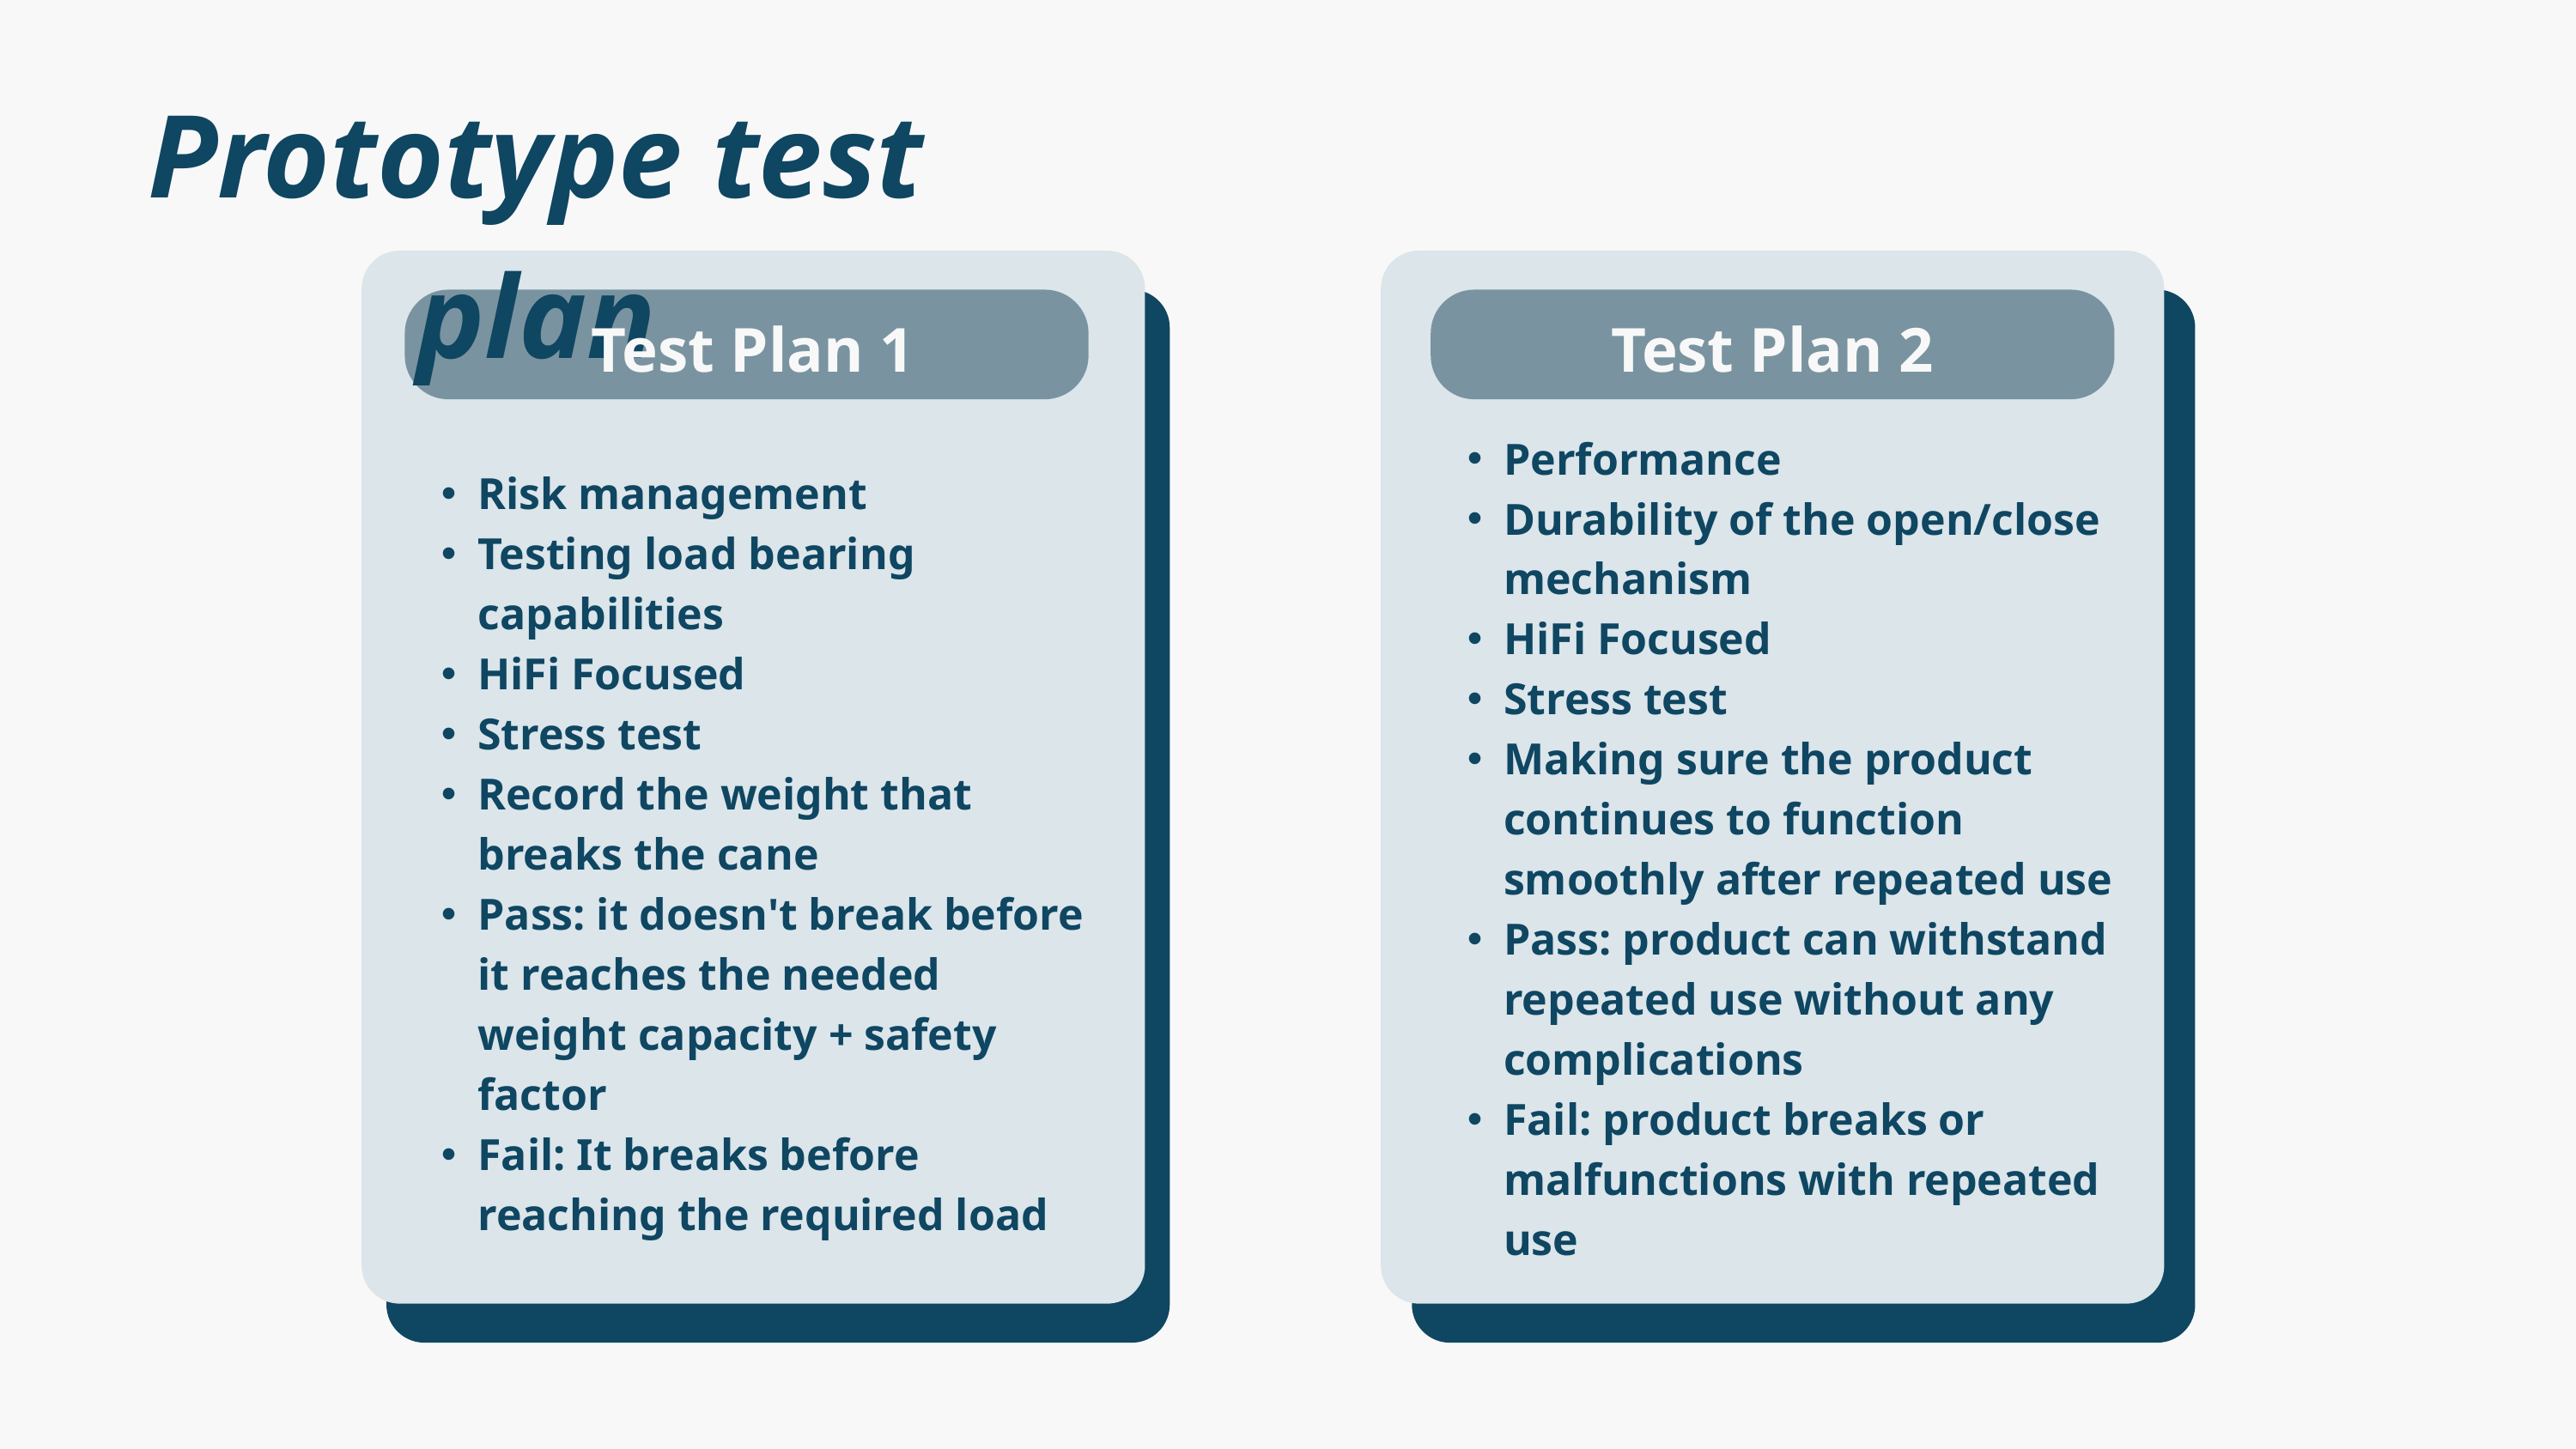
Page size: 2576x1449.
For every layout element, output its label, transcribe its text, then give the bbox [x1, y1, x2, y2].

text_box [1430, 289, 2115, 400]
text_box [386, 289, 1170, 1343]
text_box Prototype test plan [144, 60, 928, 381]
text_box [1380, 250, 2165, 1304]
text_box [361, 250, 1145, 1304]
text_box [1412, 289, 2196, 1343]
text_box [404, 289, 1089, 400]
